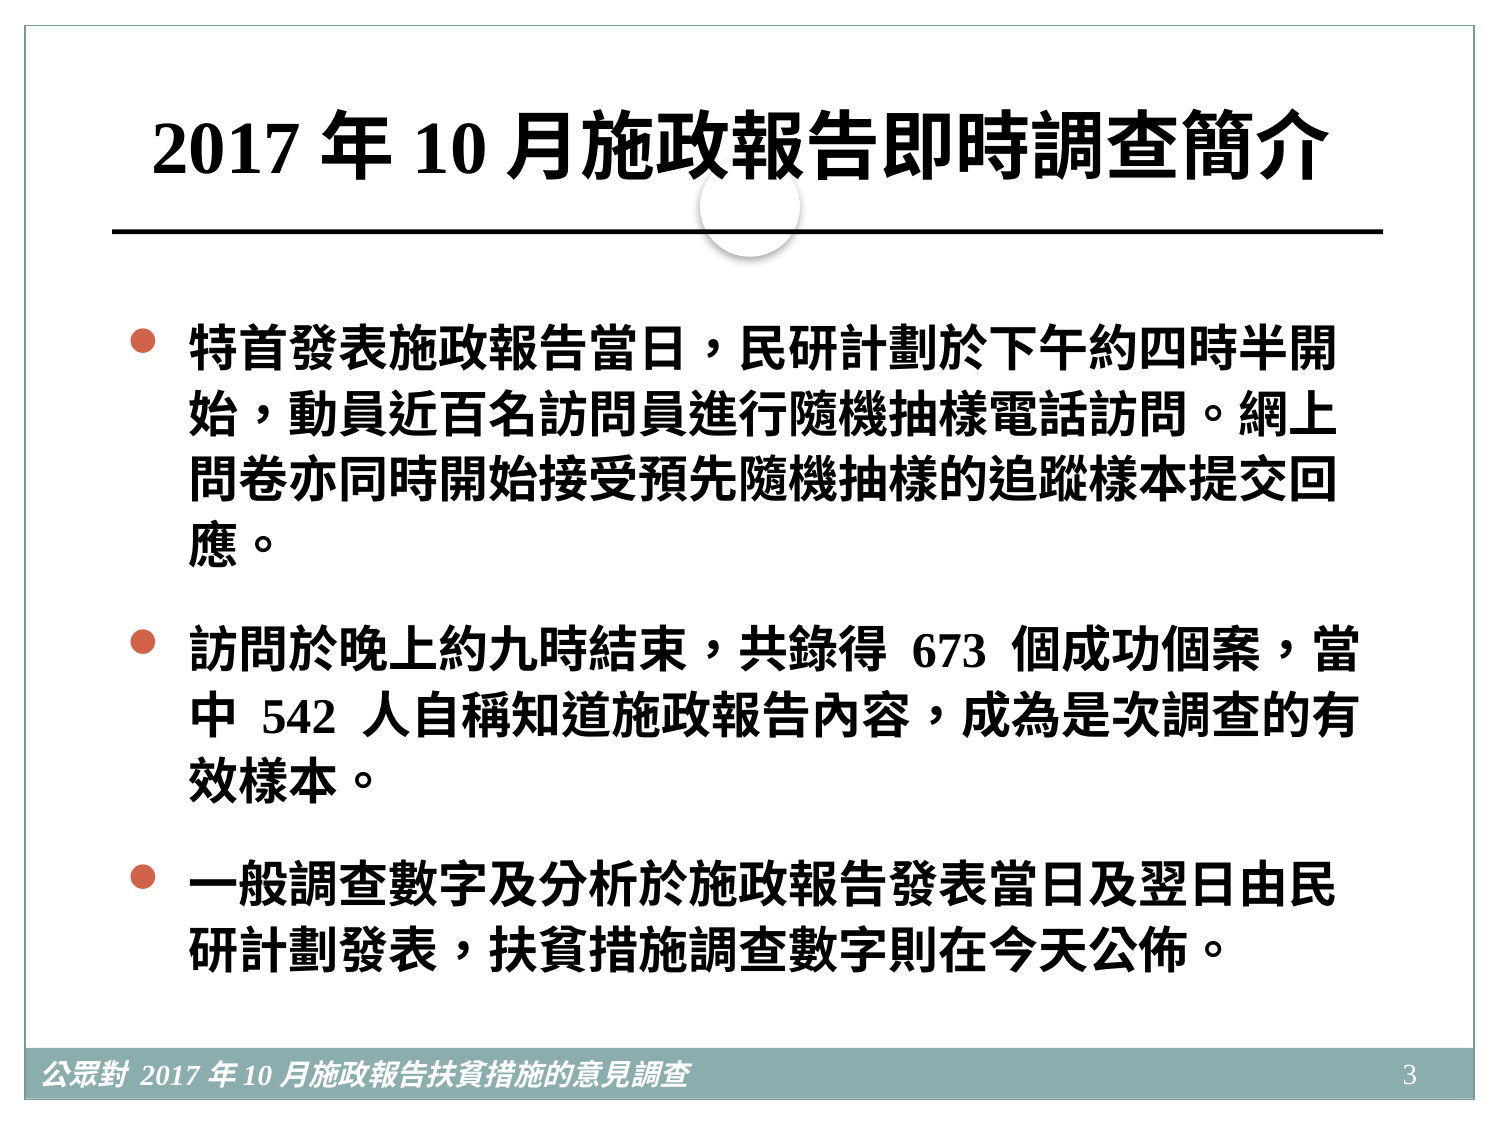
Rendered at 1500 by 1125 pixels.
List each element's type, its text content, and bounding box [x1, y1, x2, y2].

title 2017年10月施政報告即時調查簡介 [49, 78, 1450, 197]
text_box 特首發表施政報告當日，民研計劃於下午約四時半開始，動員近百名訪問員進行隨機抽樣電話訪問。網上問卷亦同時開始接受預先隨機抽樣的追蹤樣本提交回應。 訪問於晚上約九時結束，共錄得 673 個成功個案，當中 542 人自稱知道施政報告內容，成為是次調查的有效樣本。 一般調查數字及分析於施政報告發表當日及翌日由民研計劃發表，扶貧措施調查數字則在今天公佈。 [112, 302, 1384, 917]
